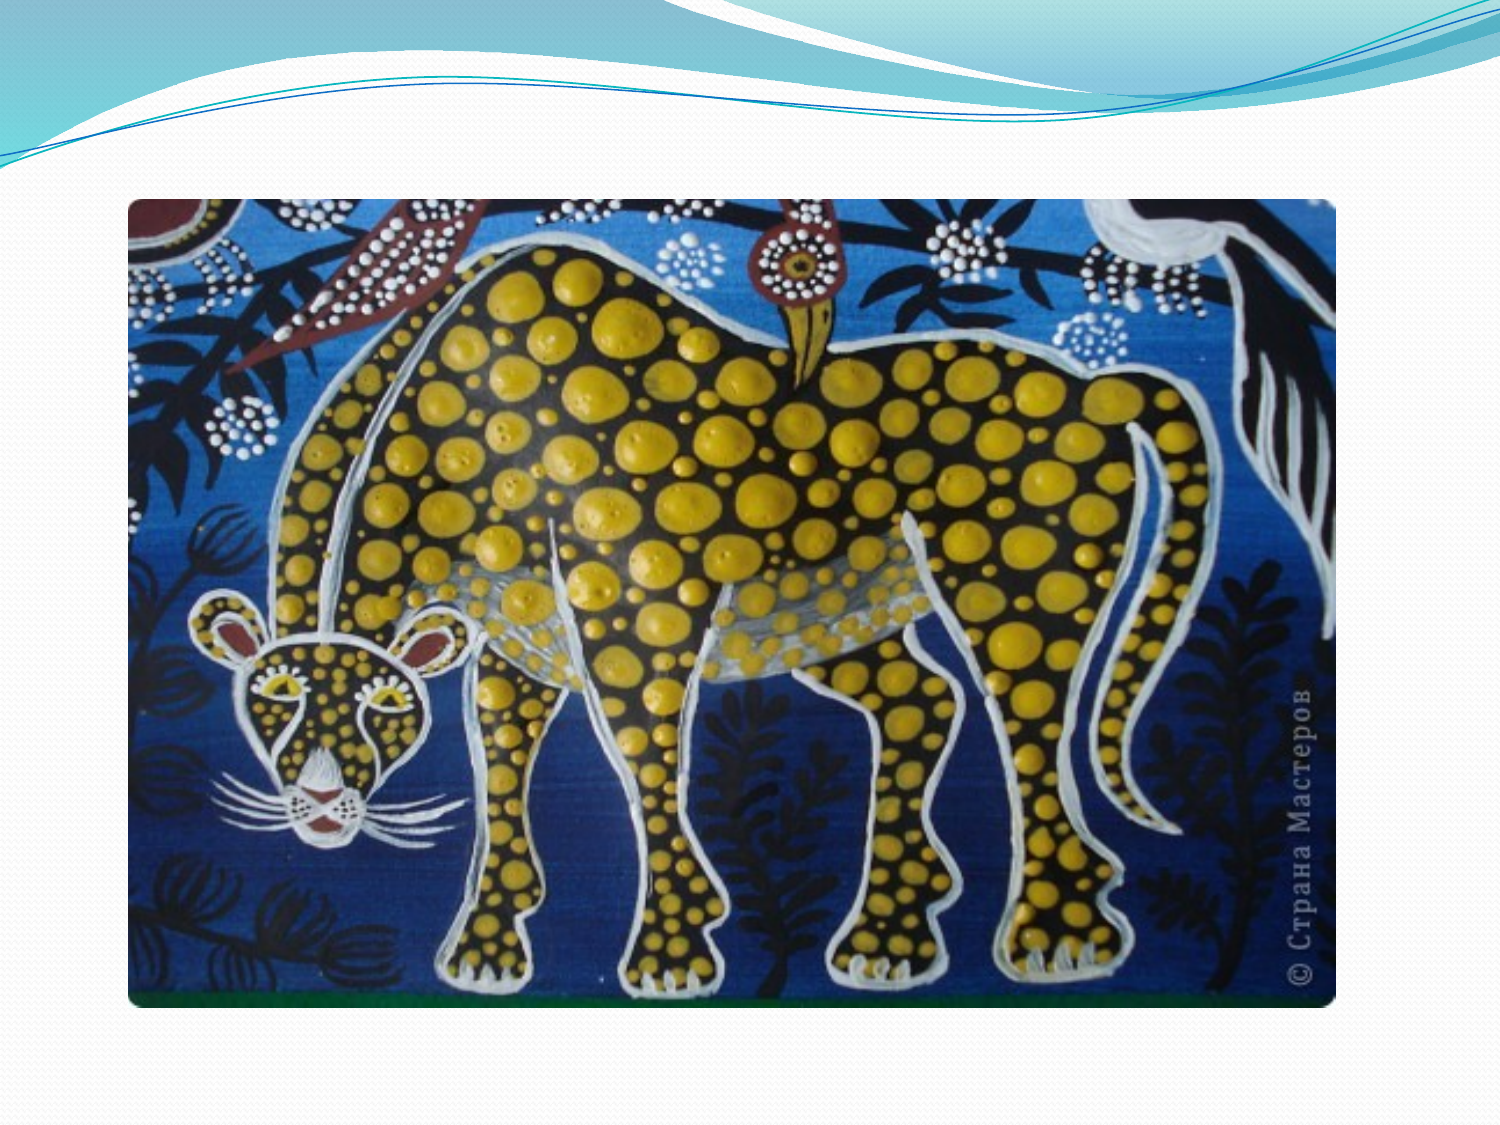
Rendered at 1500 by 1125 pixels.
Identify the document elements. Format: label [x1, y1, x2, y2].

picture [128, 198, 1337, 1008]
